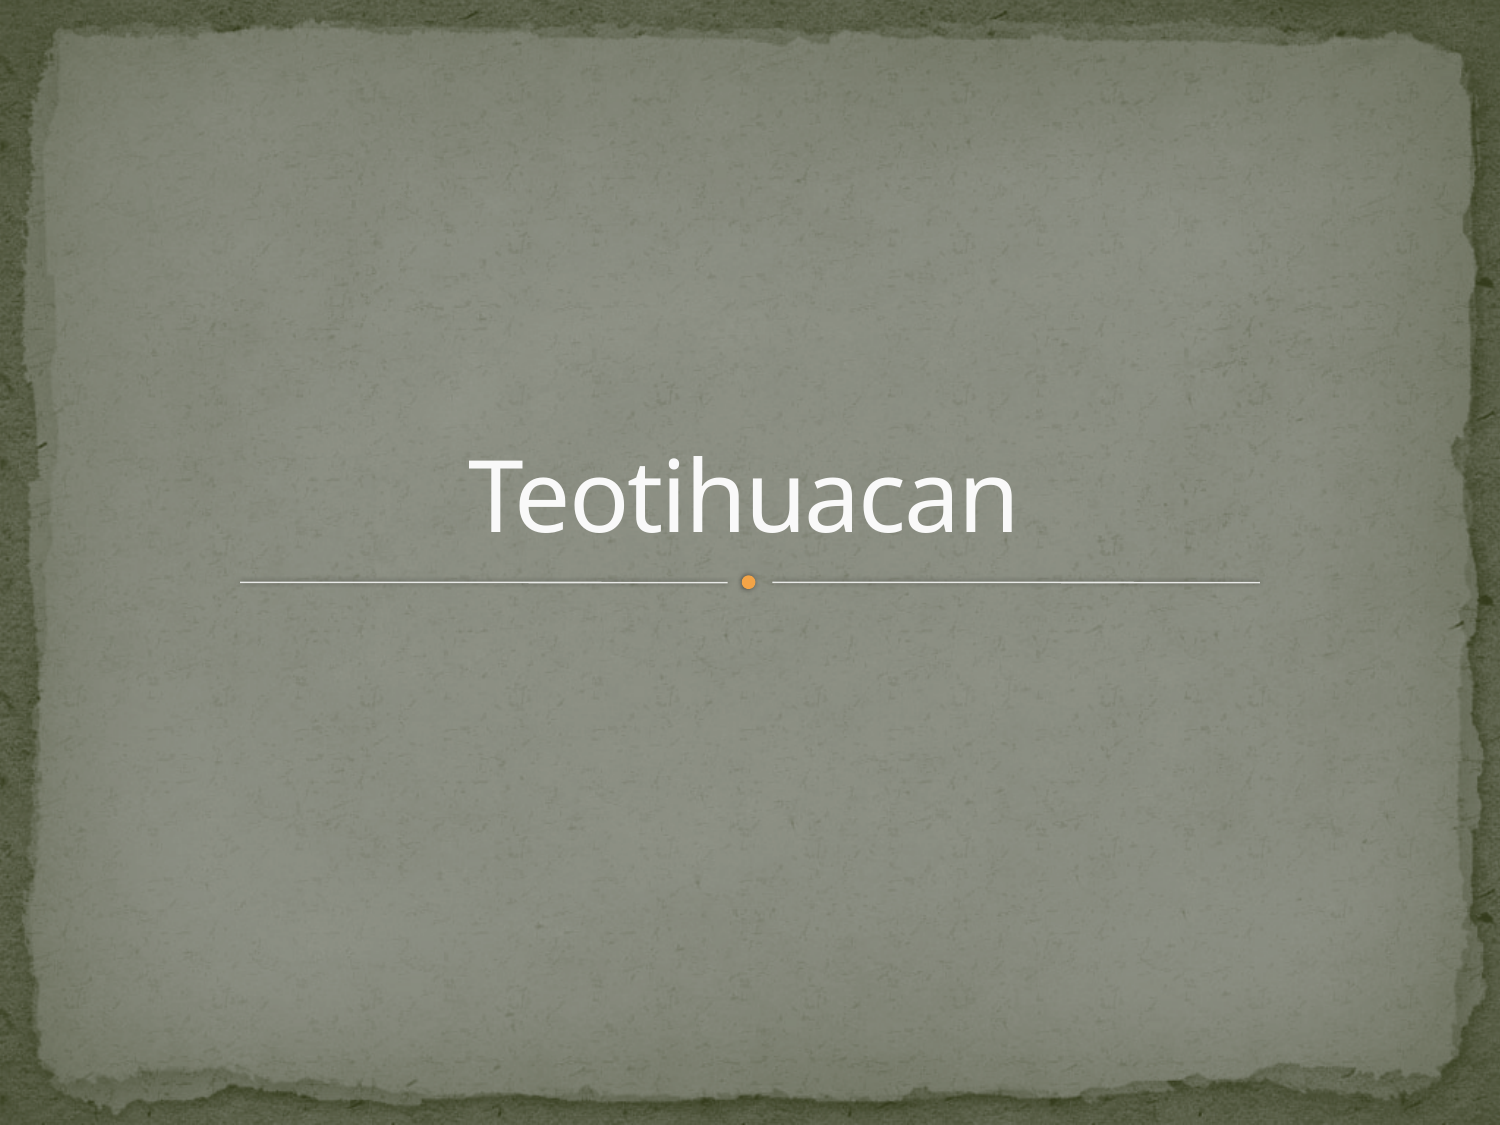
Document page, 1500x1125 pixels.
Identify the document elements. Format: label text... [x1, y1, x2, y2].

title Teotihuacan [74, 235, 1438, 561]
